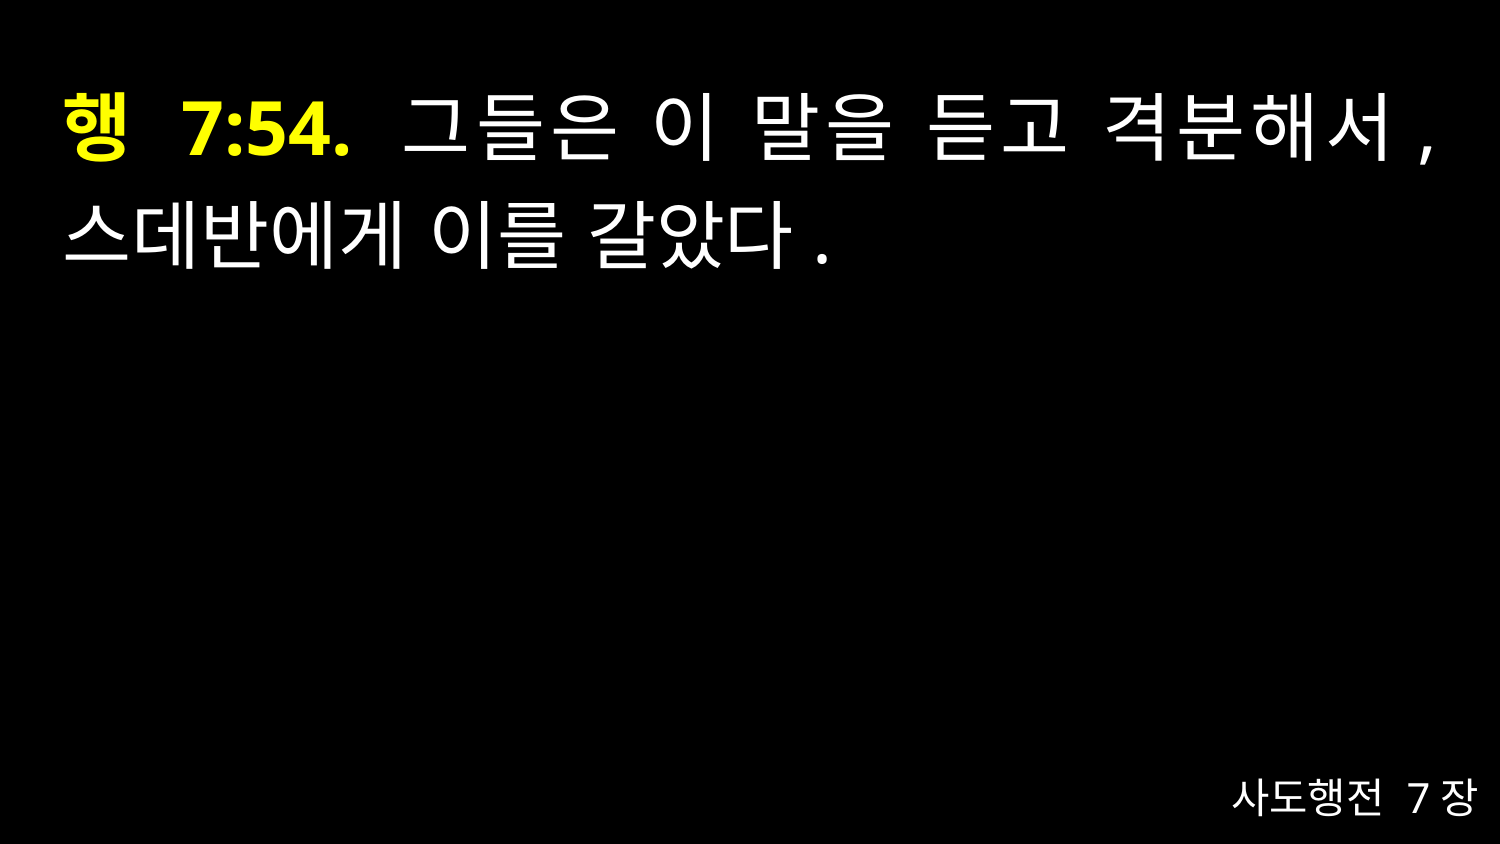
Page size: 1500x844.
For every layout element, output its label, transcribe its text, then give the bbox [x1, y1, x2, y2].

title 행 7:54. 그들은 이 말을 듣고 격분해서, 스데반에게 이를 갈았다. [0, 0, 1500, 844]
subtitle 사도행전 7장 [916, 770, 1500, 844]
